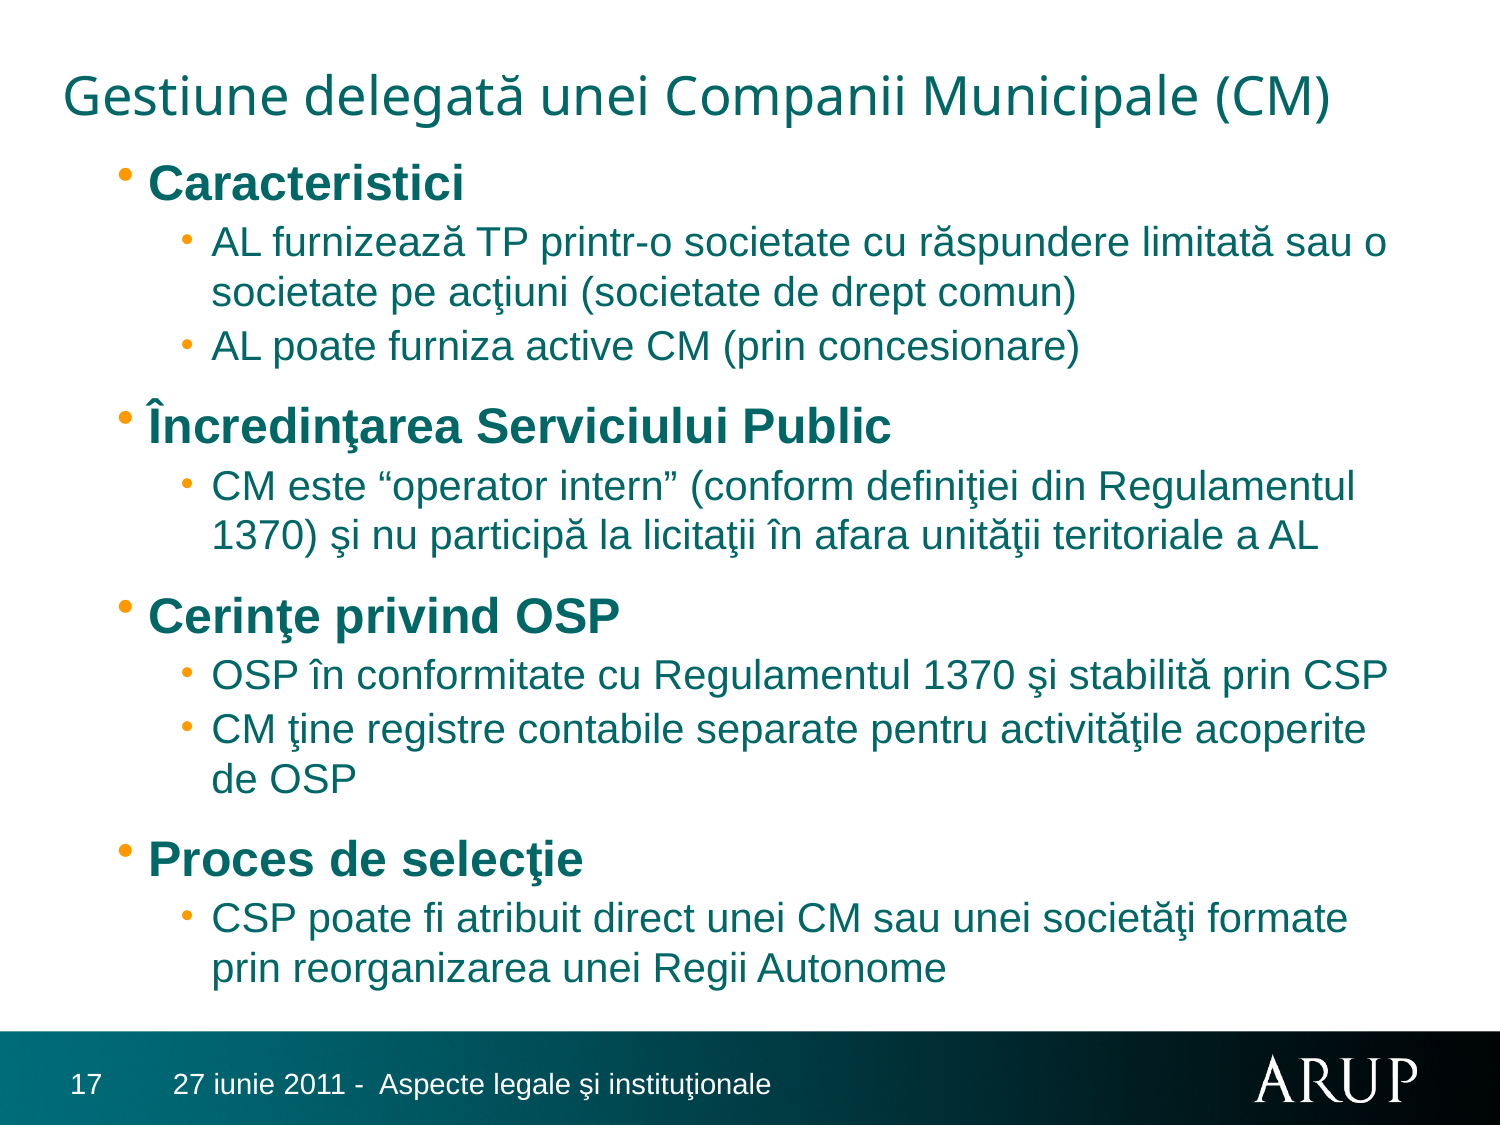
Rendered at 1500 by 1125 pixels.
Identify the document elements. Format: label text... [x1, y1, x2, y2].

title Gestiune delegată unei Companii Municipale (CM) [63, 28, 1437, 160]
picture [0, 1030, 1500, 1125]
footer 27 iunie 2011 - Aspecte legale şi instituţionale [158, 1057, 1199, 1118]
list Caracteristici AL furnizează TP printr-o societate cu răspundere limitată sau o societate pe acţiuni (societate de drept comun) AL poate furniza active CM (prin concesionare) Încredinţarea Serviciului Public CM este “operator intern” (conform definiţiei din Regulamentul 1370) şi nu participă la licitaţii în afara unităţii teritoriale a AL Cerinţe privind OSP OSP în conformitate cu Regulamentul 1370 şi stabilită prin CSP CM ţine registre contabile separate pentru activităţile acoperite de OSP Proces de selecţie CSP poate fi atribuit direct unei CM sau unei societăţi formate prin reorganizarea unei Regii Autonome [117, 150, 1398, 1075]
slide_number 17 [55, 1057, 158, 1118]
